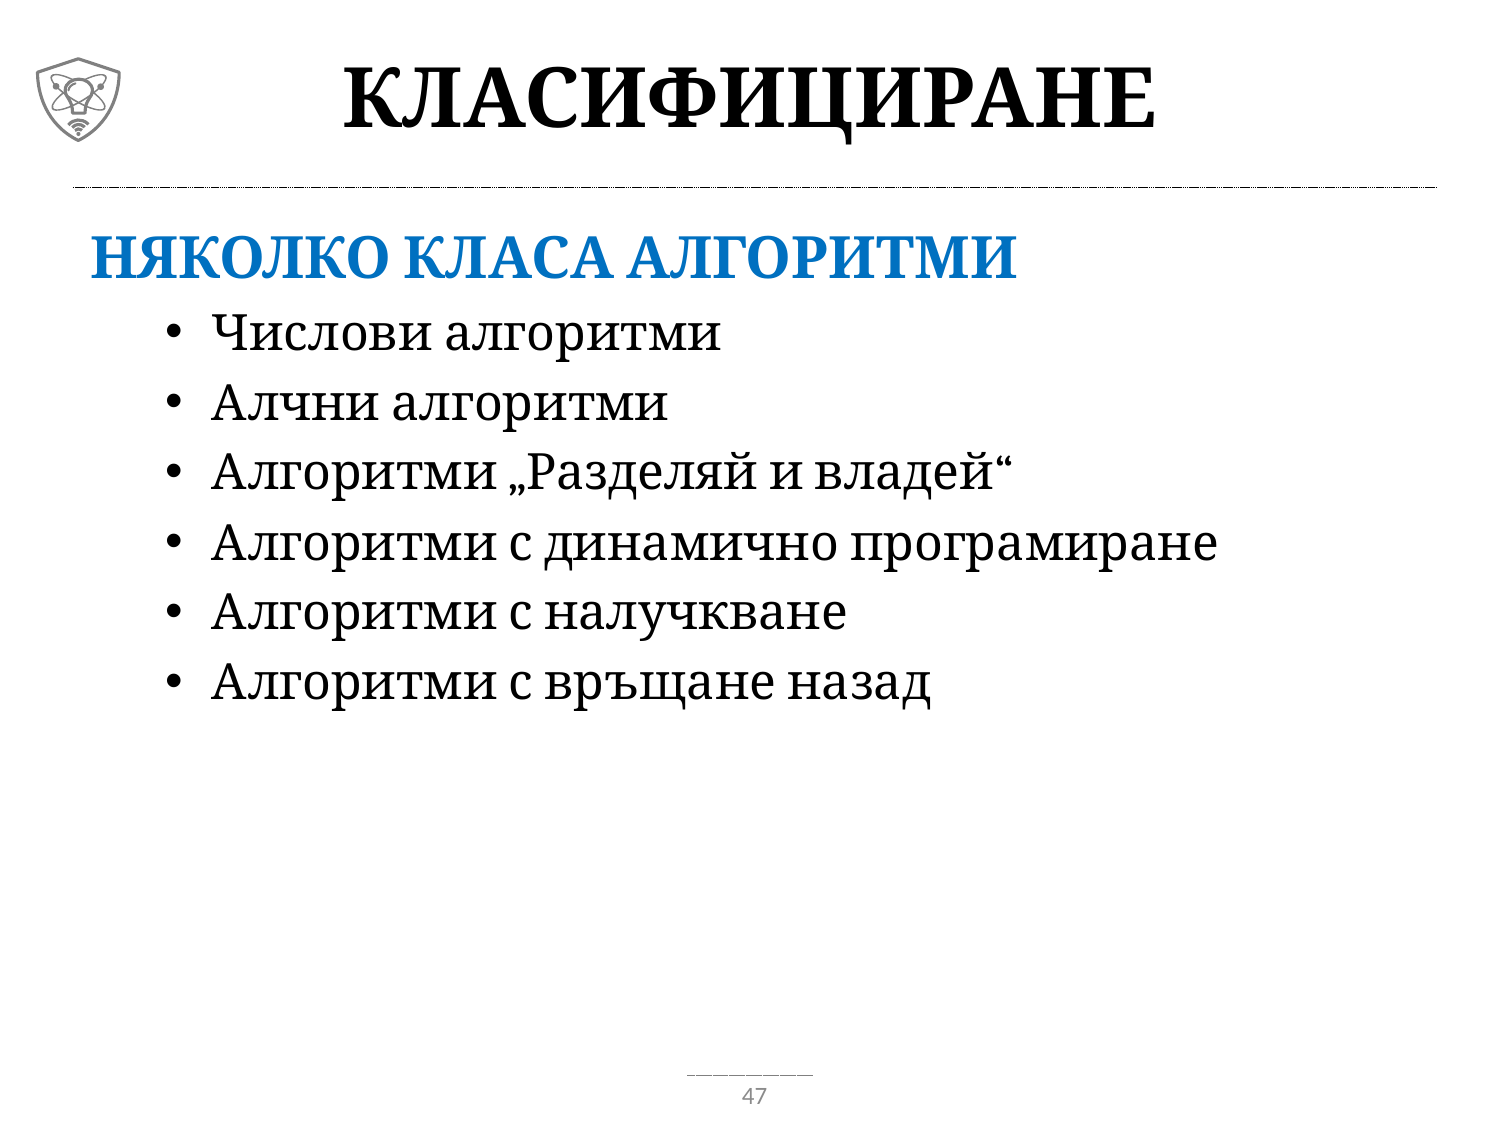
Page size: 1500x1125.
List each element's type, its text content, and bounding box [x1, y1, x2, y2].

title Класифициране [0, 0, 1500, 188]
list Няколко класа алгоритми Числови алгоритми Алчни алгоритми Алгоритми „Разделяй и владей“ Алгоритми с динамично програмиране Алгоритми с налучкване Алгоритми с връщане назад [75, 212, 1450, 1063]
slide_number 47 [579, 1065, 930, 1125]
